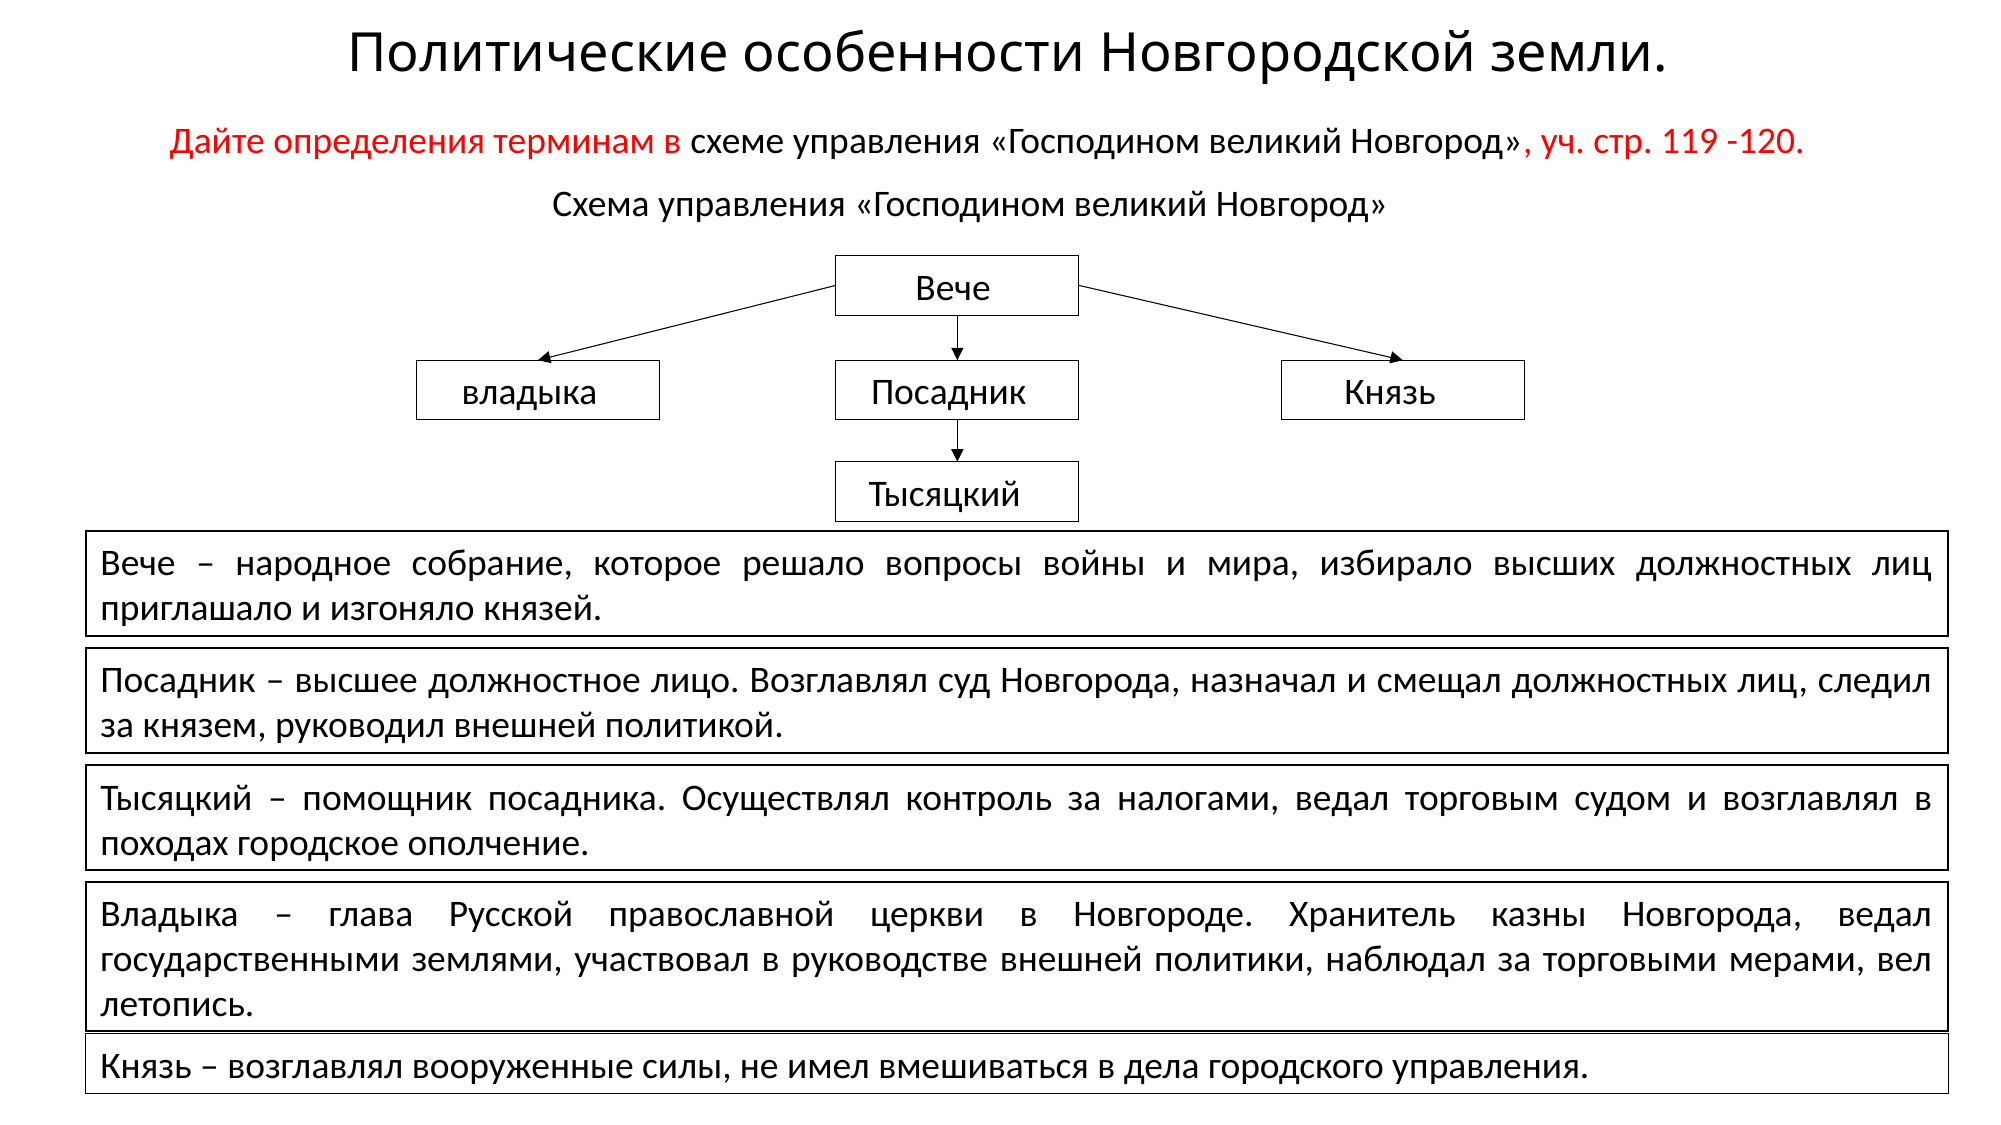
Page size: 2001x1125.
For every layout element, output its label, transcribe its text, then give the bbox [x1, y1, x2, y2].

text_box Тысяцкий [835, 461, 1079, 522]
text_box Вече – народное собрание, которое решало вопросы войны и мира, избирало высших должностных лиц приглашало и изгоняло князей. [85, 530, 1949, 637]
text_box Тысяцкий – помощник посадника. Осуществлял контроль за налогами, ведал торговым судом и возглавлял в походах городское ополчение. [85, 764, 1949, 871]
text_box Посадник – высшее должностное лицо. Возглавлял суд Новгорода, назначал и смещал должностных лиц, следил за князем, руководил внешней политикой. [85, 647, 1949, 754]
title Политические особенности Новгородской земли. [67, 16, 1949, 108]
text_box Схема управления «Господином великий Новгород» [416, 171, 1525, 232]
text_box Посадник [835, 360, 1079, 420]
text_box Владыка – глава Русской православной церкви в Новгороде. Хранитель казны Новгорода, ведал государственными землями, участвовал в руководстве внешней политики, наблюдал за торговыми мерами, вел летопись. [85, 881, 1949, 1032]
text_box Вече [835, 255, 1079, 316]
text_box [537, 285, 836, 361]
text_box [1078, 285, 1403, 361]
text_box владыка [416, 360, 660, 420]
text_box Князь – возглавлял вооруженные силы, не имел вмешиваться в дела городского управления. [85, 1033, 1949, 1094]
text_box Дайте определения терминам в схеме управления «Господином великий Новгород», уч. стр. 119 -120. [26, 108, 1949, 169]
text_box Князь [1281, 360, 1525, 420]
